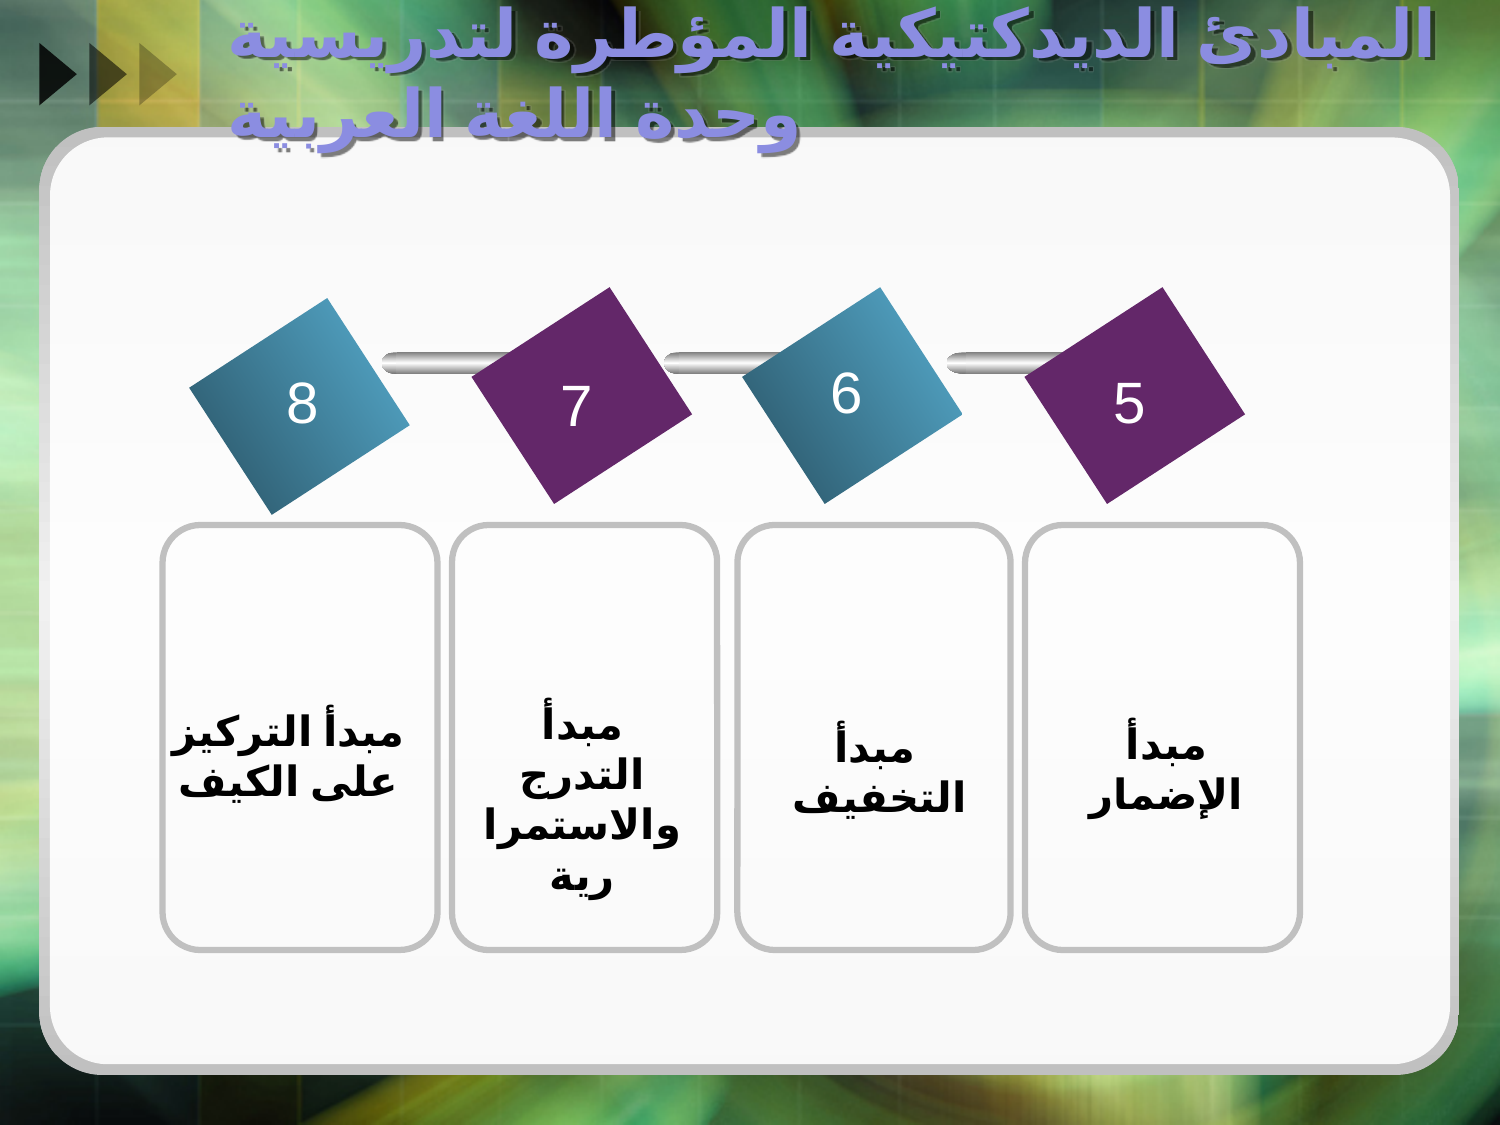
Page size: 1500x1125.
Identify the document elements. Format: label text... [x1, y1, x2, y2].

picture [0, 0, 1500, 1125]
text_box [216, 319, 1218, 483]
title المبادئ الديدكتيكية المؤطرة لتدريسية وحدة اللغة العربية [212, 24, 1463, 118]
text_box [1014, 564, 1300, 626]
text_box [1025, 525, 1300, 564]
text_box [162, 525, 438, 951]
text_box [452, 525, 718, 951]
text_box مبدأ التخفيف [744, 713, 1007, 829]
text_box مبدأ التدرج والاستمرارية [459, 690, 705, 906]
text_box مبدأ التركيز على الكيف [149, 697, 428, 813]
text_box مبدأ الإضمار [1029, 710, 1303, 826]
text_box [737, 524, 1011, 951]
text_box [1025, 626, 1301, 951]
